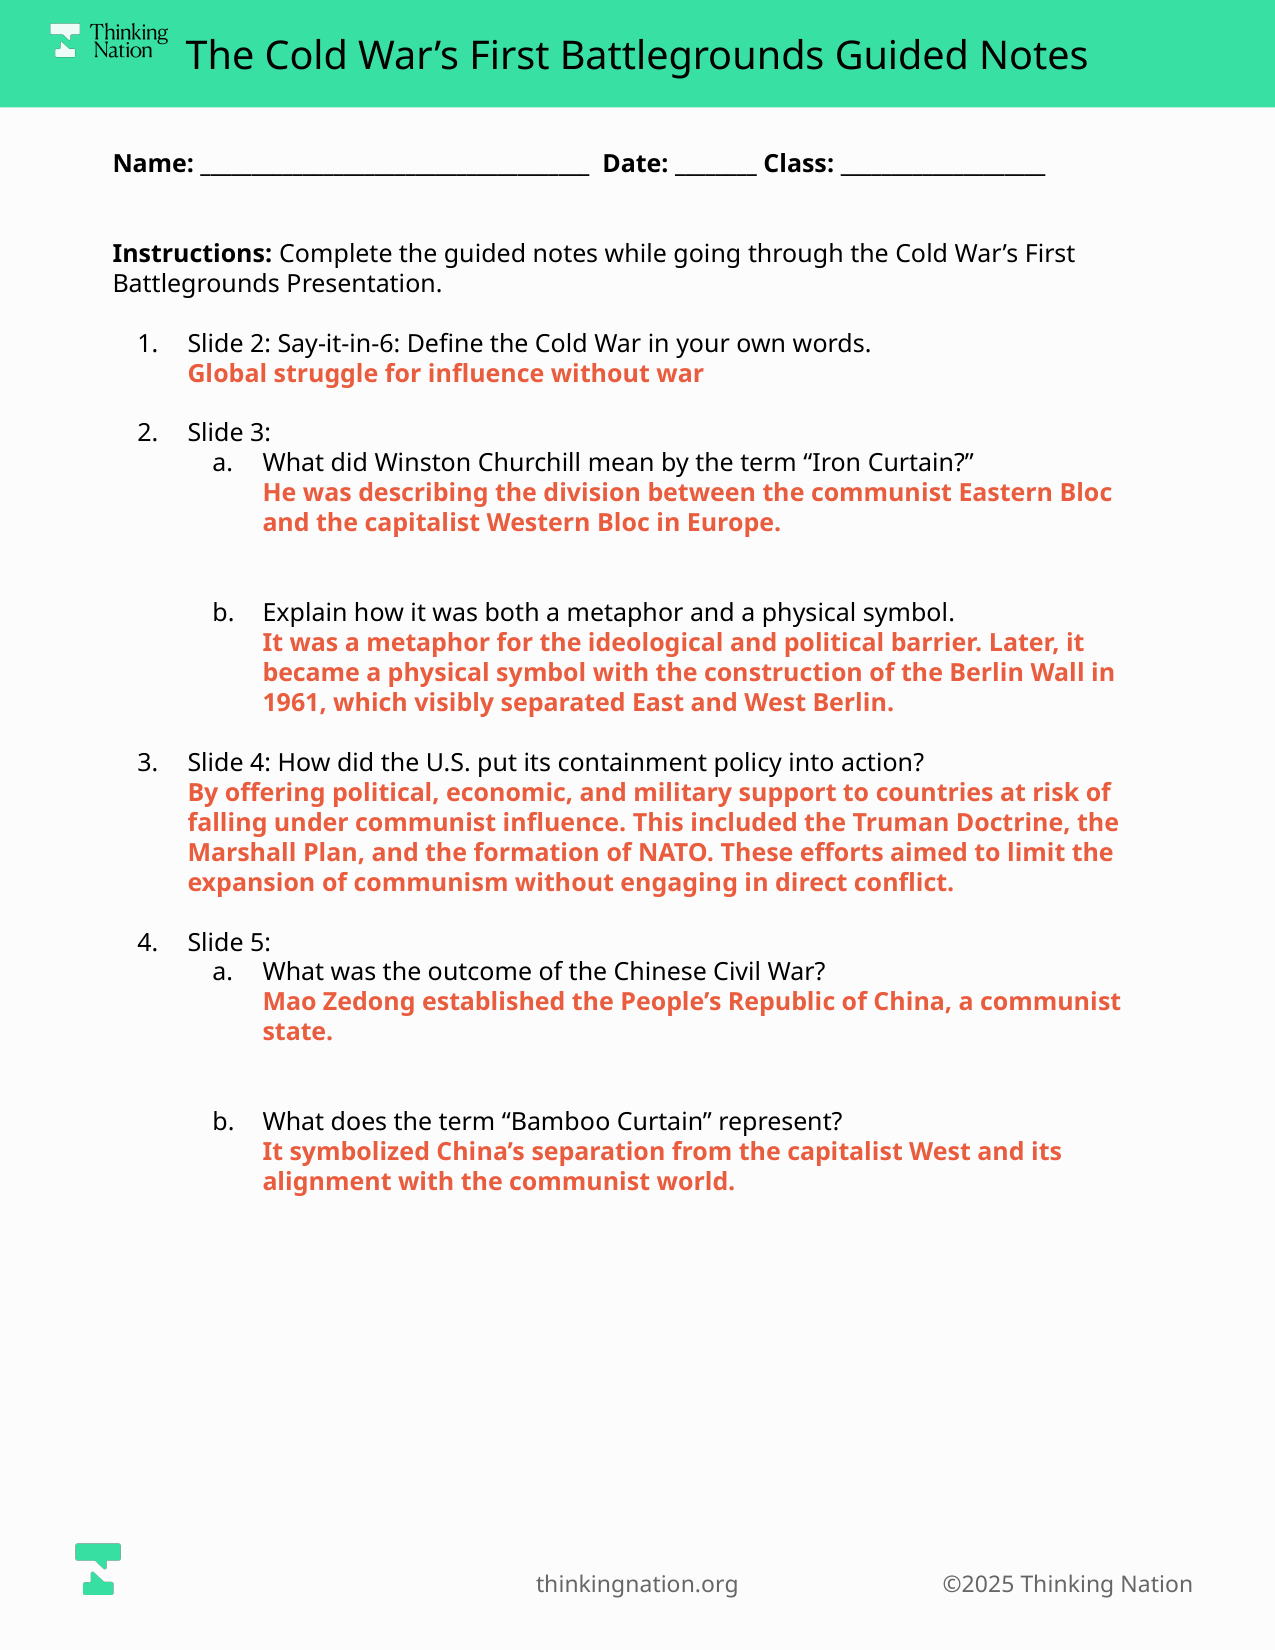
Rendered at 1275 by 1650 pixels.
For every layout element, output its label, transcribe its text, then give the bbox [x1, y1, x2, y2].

text_box Name: ______________________________________ Date: ________ Class: ____________________ Instructions: Complete the guided notes while going through the Cold War’s First Battlegrounds Presentation. Slide 2: Say-it-in-6: Define the Cold War in your own words. Global struggle for influence without war Slide 3: What did Winston Churchill mean by the term “Iron Curtain?” He was describing the division between the communist Eastern Bloc and the capitalist Western Bloc in Europe. Explain how it was both a metaphor and a physical symbol. It was a metaphor for the ideological and political barrier. Later, it became a physical symbol with the construction of the Berlin Wall in 1961, which visibly separated East and West Berlin. Slide 4: How did the U.S. put its containment policy into action? By offering political, economic, and military support to countries at risk of falling under communist influence. This included the Truman Doctrine, the Marshall Plan, and the formation of NATO. These efforts aimed to limit the expansion of communism without engaging in direct conflict. Slide 5: What was the outcome of the Chinese Civil War? Mao Zedong established the People’s Republic of China, a communist state. What does the term “Bamboo Curtain” represent? It symbolized China’s separation from the capitalist West and its alignment with the communist world. [97, 132, 1178, 1211]
picture [36, 12, 172, 69]
text_box ©2025 Thinking Nation [907, 1553, 1210, 1605]
text_box The Cold War’s First Battlegrounds Guided Notes [0, 0, 1275, 108]
picture [62, 1533, 134, 1605]
text_box thinkingnation.org [486, 1553, 789, 1605]
